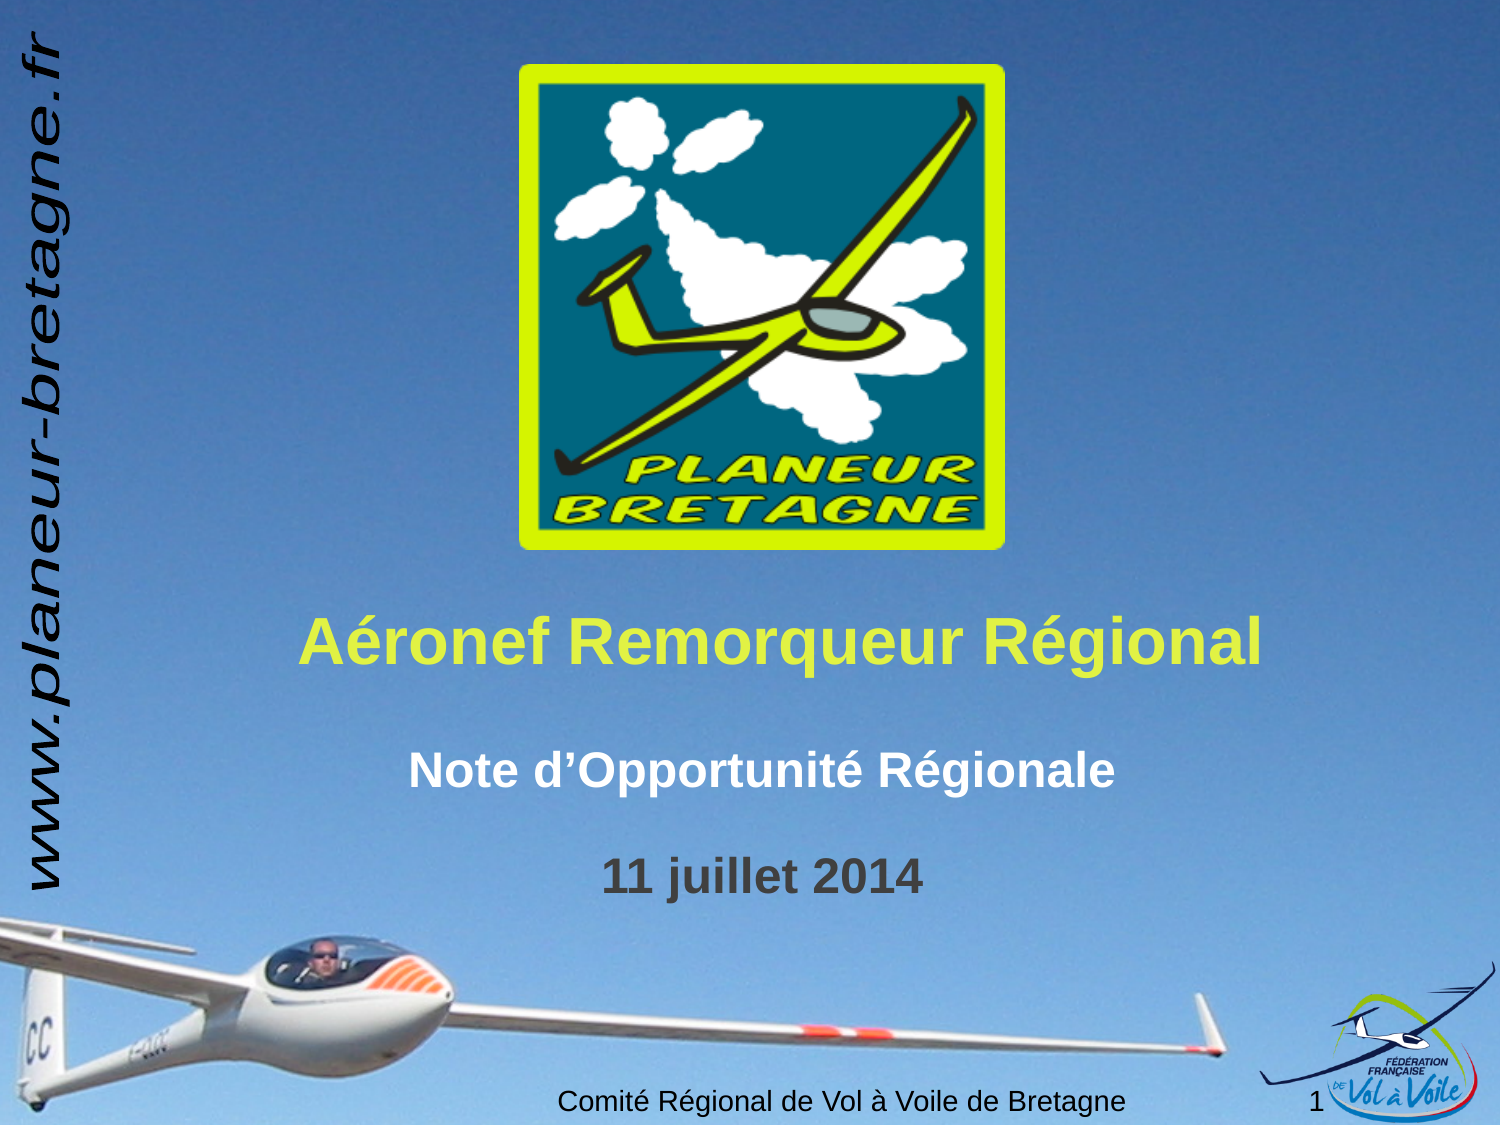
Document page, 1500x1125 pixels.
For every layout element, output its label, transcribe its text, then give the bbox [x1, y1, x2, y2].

title Aéronef Remorqueur Régional [83, 574, 1480, 702]
subtitle Note d’Opportunité Régionale 11 juillet 2014 [156, 741, 1369, 865]
picture [0, 0, 1500, 1125]
